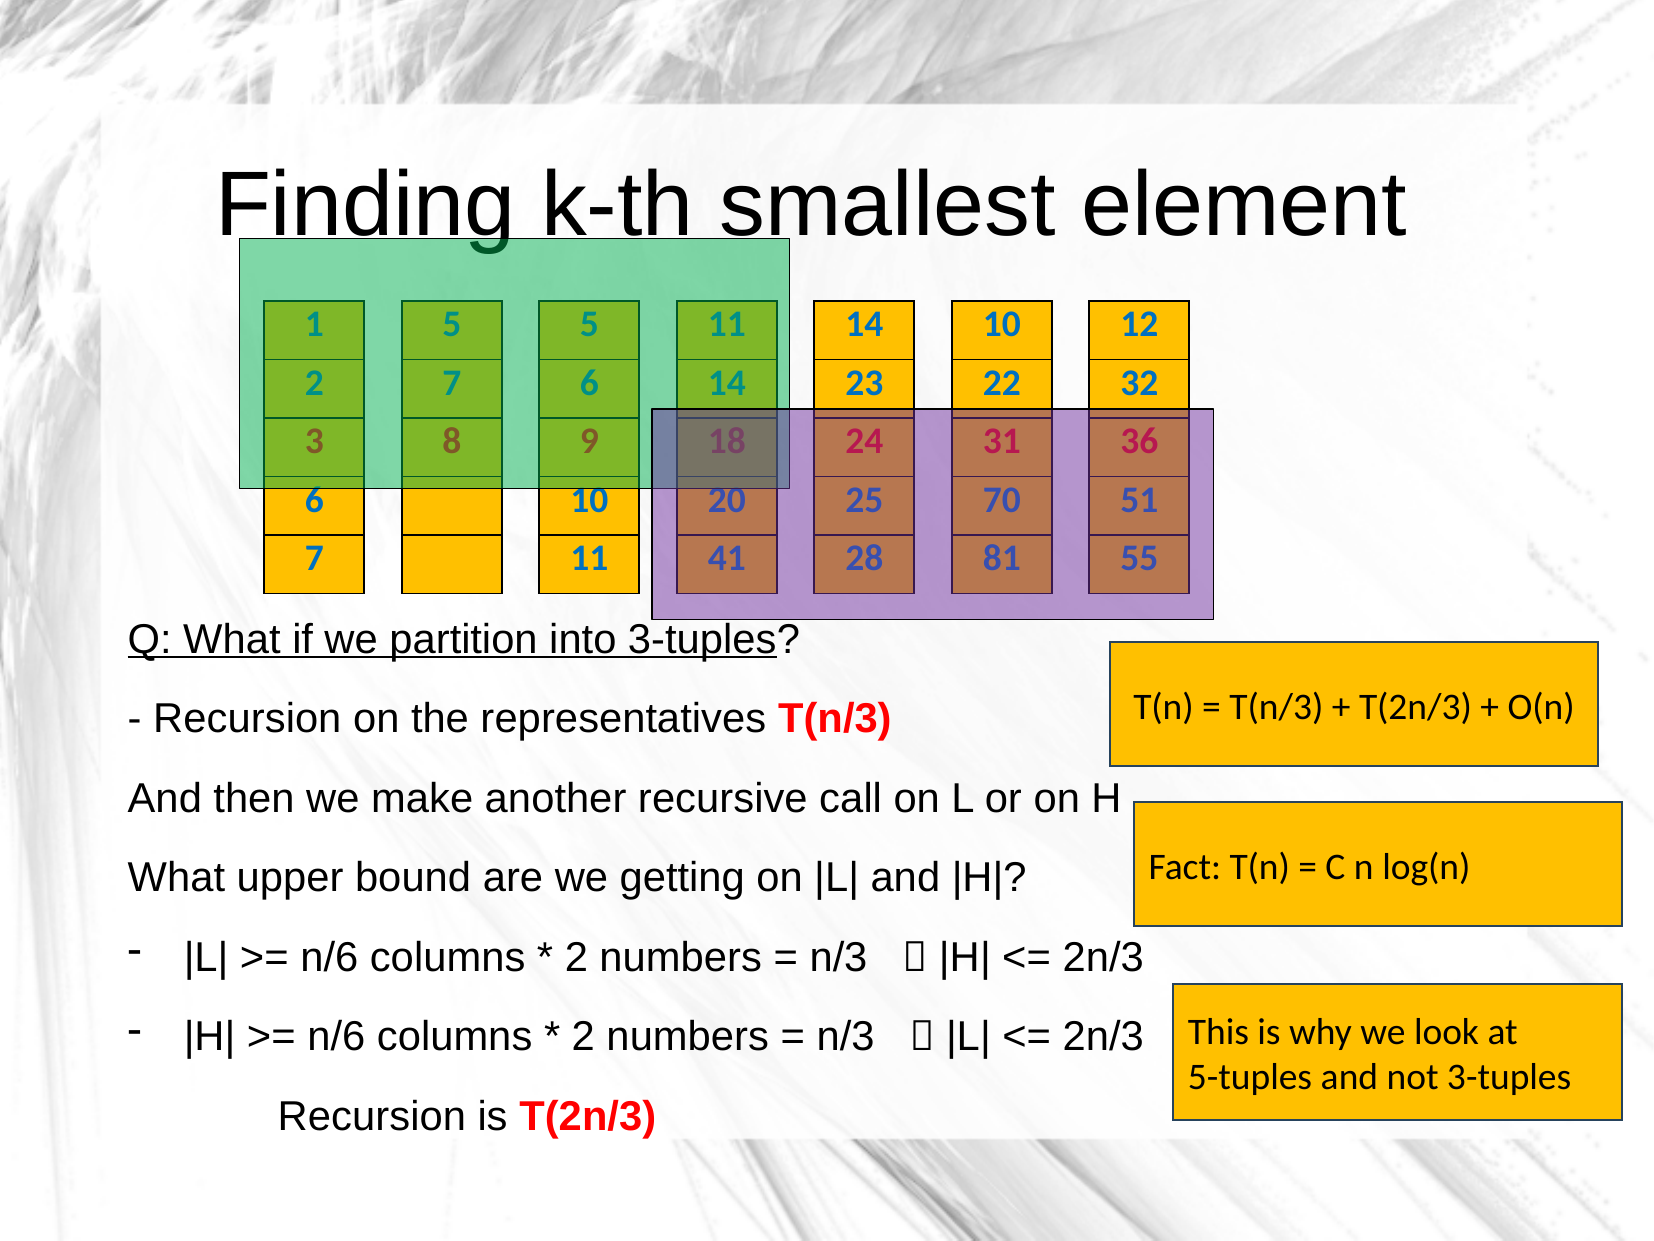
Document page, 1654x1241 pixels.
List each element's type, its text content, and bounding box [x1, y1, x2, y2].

title Finding k-th smallest element [118, 93, 1506, 299]
table_header 14 [815, 302, 913, 359]
table_cell [403, 536, 501, 593]
table_cell 6 [265, 489, 363, 534]
table_cell 23 [815, 360, 913, 409]
text_box T(n) = T(n/3) + T(2n/3) + O(n) [1109, 641, 1599, 767]
table_cell 32 [1090, 360, 1188, 409]
table_cell 10 [540, 489, 638, 534]
table_cell 22 [953, 360, 1051, 409]
table_cell 11 [540, 536, 638, 593]
text_box [651, 409, 1214, 620]
text_box [239, 238, 790, 489]
list Q: What if we partition into 3-tuples? - Recursion on the representatives T(n/3) And then we make another recursive call on L or on H What upper bound are we getting on |L| and |H|? |L| >= n/6 columns * 2 numbers = n/3  |H| <= 2n/3 |H| >= n/6 columns * 2 numbers = n/3  |L| <= 2n/3 Recursion is T(2n/3) [118, 319, 1571, 1109]
table_header 12 [1090, 302, 1188, 359]
picture [0, 0, 1654, 1241]
table_cell [403, 489, 501, 534]
text_box Fact: T(n) = C n log(n) [1133, 801, 1623, 927]
table_header 10 [953, 302, 1051, 359]
text_box This is why we look at 5-tuples and not 3-tuples [1172, 983, 1623, 1121]
table_cell 7 [265, 536, 363, 593]
